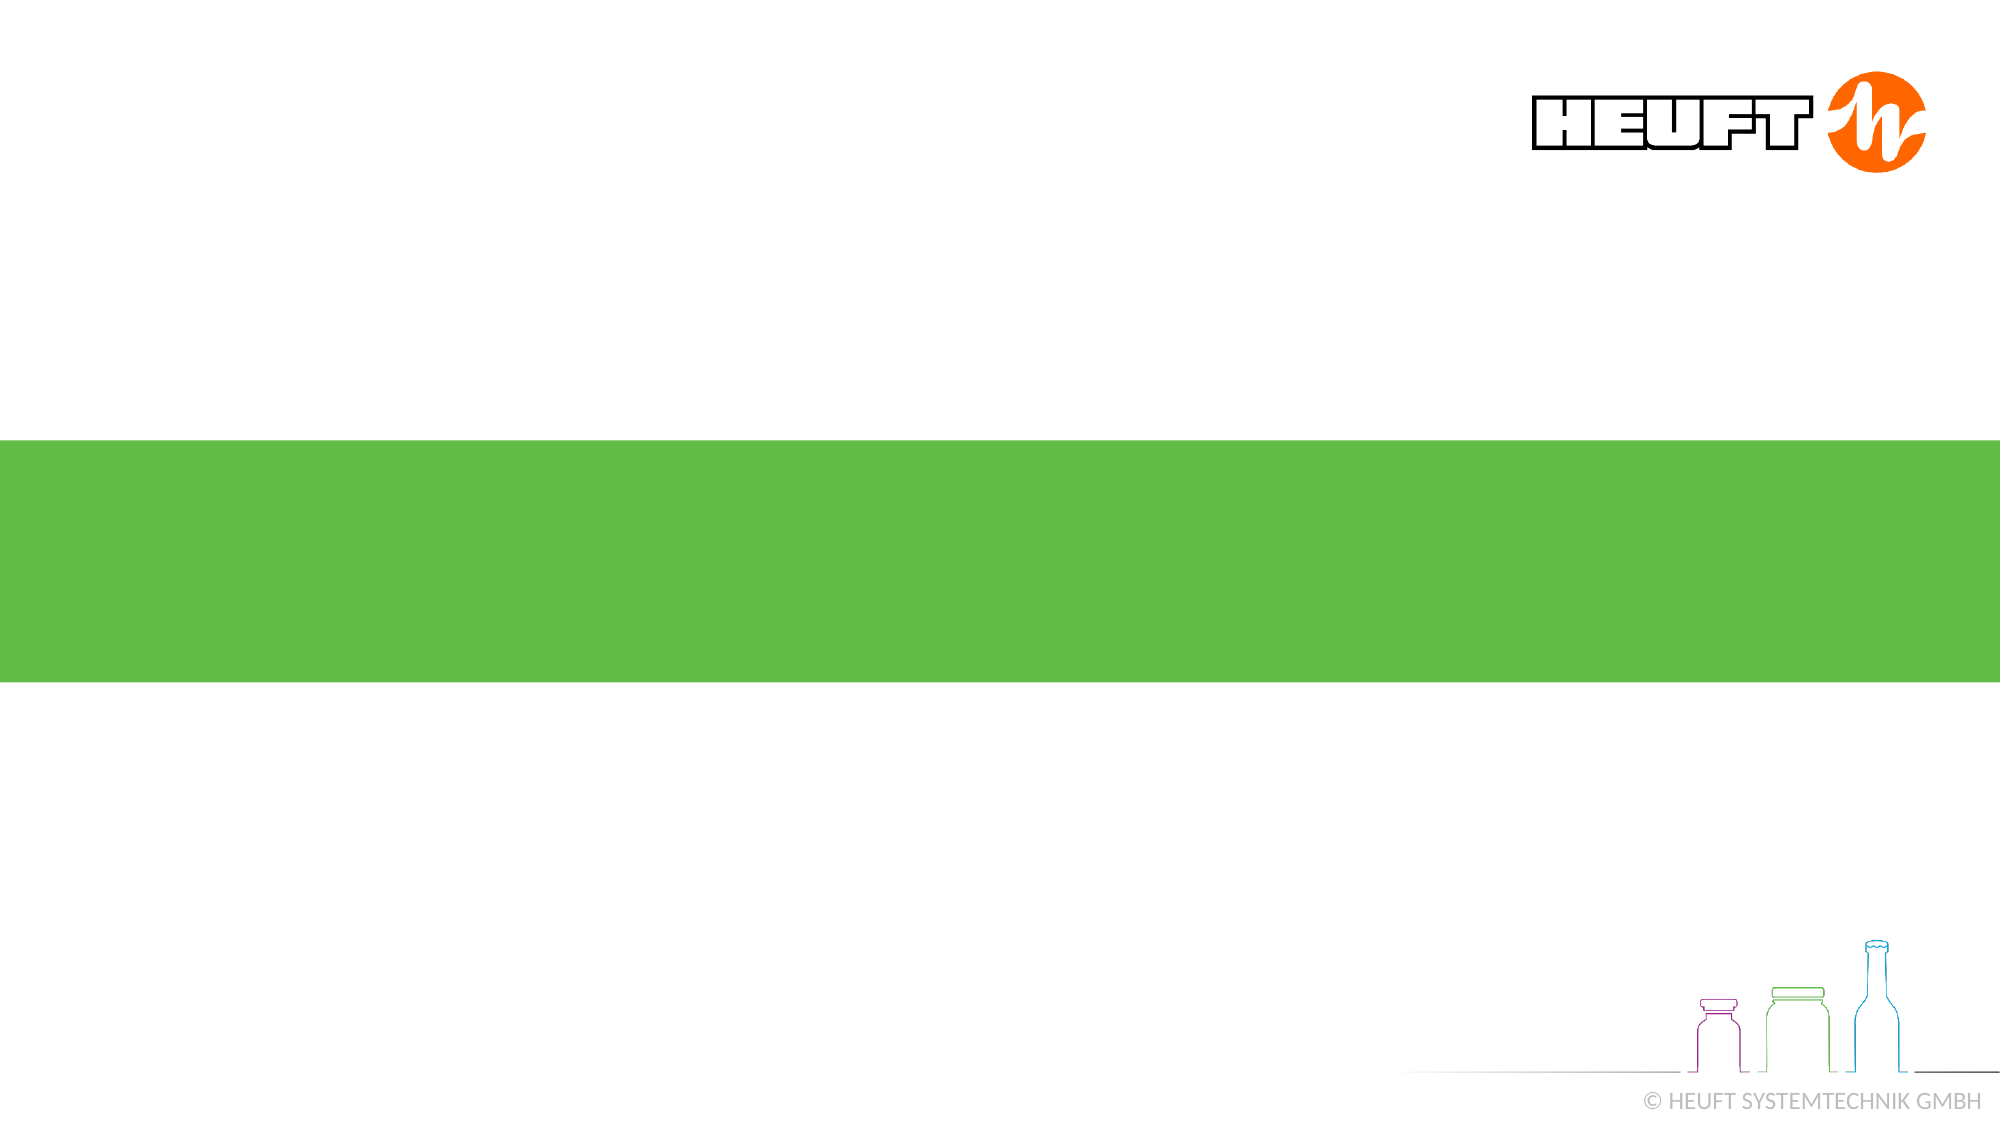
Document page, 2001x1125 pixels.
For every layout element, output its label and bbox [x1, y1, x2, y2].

picture [1047, 924, 2000, 1091]
picture [1532, 71, 1927, 173]
